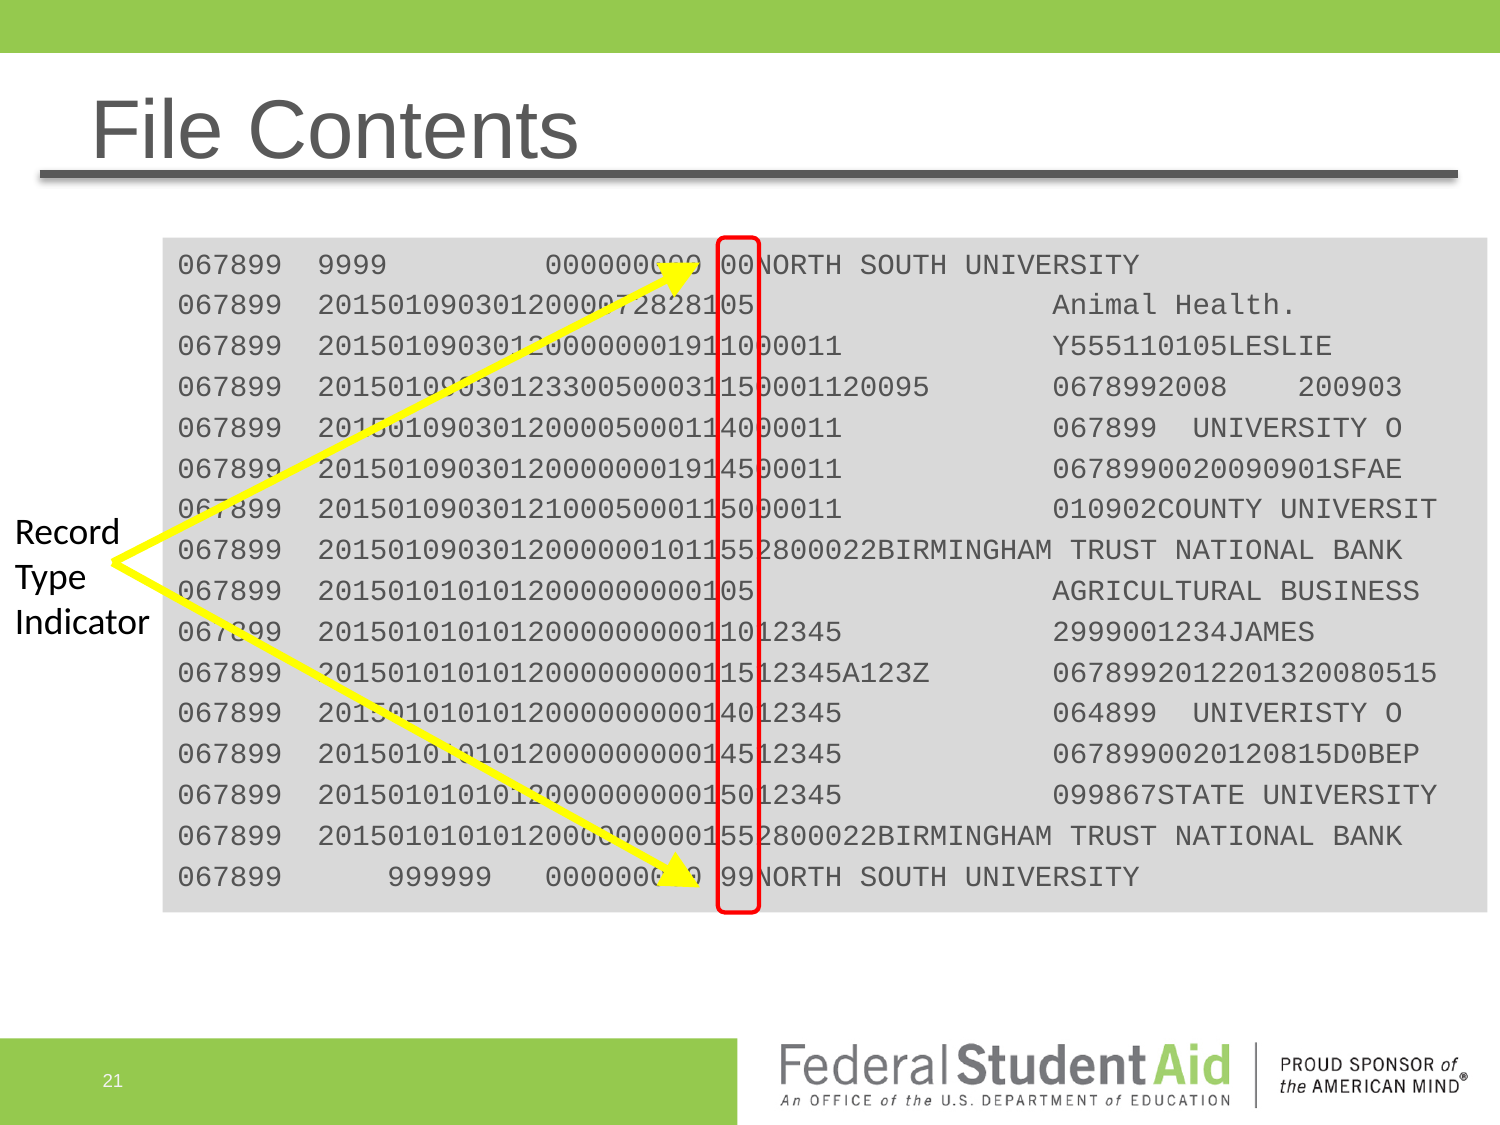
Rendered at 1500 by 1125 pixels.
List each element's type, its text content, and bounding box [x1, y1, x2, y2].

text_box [112, 262, 701, 562]
text_box Record Type Indicator [0, 499, 107, 650]
list 067899 9999 000000000 00NORTH SOUTH UNIVERSITY 067899 2015010903012000072828105 Animal Health. 067899 201501090301200000001911000011 Y555110105LESLIE 067899 20150109030123300500031150001120095 0678992008 200903 067899 201501090301200005000114000011 067899 UNIVERSITY O 067899 201501090301200000001914500011 0678990020090901SFAE 067899 201501090301210005000115000011 010902COUNTY UNIVERSIT 067899 20150109030120000001011552800022BIRMINGHAM TRUST NATIONAL BANK 067899 2015010101012000000000105 AGRICULTURAL BUSINESS 067899 201501010101200000000011012345 2999001234JAMES 067899 201501010101200000000011512345A123Z 0678992012201320080515 067899 201501010101200000000014012345 064899 UNIVERISTY O 067899 201501010101200000000014512345 0678990020120815D0BEP 067899 201501010101200000000015012345 099867STATE UNIVERSITY 067899 20150101010120000000001552800022BIRMINGHAM TRUST NATIONAL BANK 067899 999999 000000000 99NORTH SOUTH UNIVERSITY [162, 237, 718, 913]
picture [761, 1018, 1488, 1125]
text_box [715, 235, 762, 915]
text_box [112, 562, 701, 888]
title File Contents [75, 67, 1479, 175]
slide_number 21 [87, 1050, 438, 1110]
list 067899 9999 000000000 00NORTH SOUTH UNIVERSITY 067899 2015010903012000072828105 Animal Health. 067899 201501090301200000001911000011 Y555110105LESLIE 067899 20150109030123300500031150001120095 0678992008 200903 067899 201501090301200005000114000011 067899 UNIVERSITY O 067899 201501090301200000001914500011 0678990020090901SFAE 067899 201501090301210005000115000011 010902COUNTY UNIVERSIT 067899 20150109030120000001011552800022BIRMINGHAM TRUST NATIONAL BANK 067899 2015010101012000000000105 AGRICULTURAL BUSINESS 067899 201501010101200000000011012345 2999001234JAMES 067899 201501010101200000000011512345A123Z 0678992012201320080515 067899 201501010101200000000014012345 064899 UNIVERISTY O 067899 201501010101200000000014512345 0678990020120815D0BEP 067899 201501010101200000000015012345 099867STATE UNIVERSITY 067899 20150101010120000000001552800022BIRMINGHAM TRUST NATIONAL BANK 067899 999999 000000000 99NORTH SOUTH UNIVERSITY [759, 237, 1488, 913]
